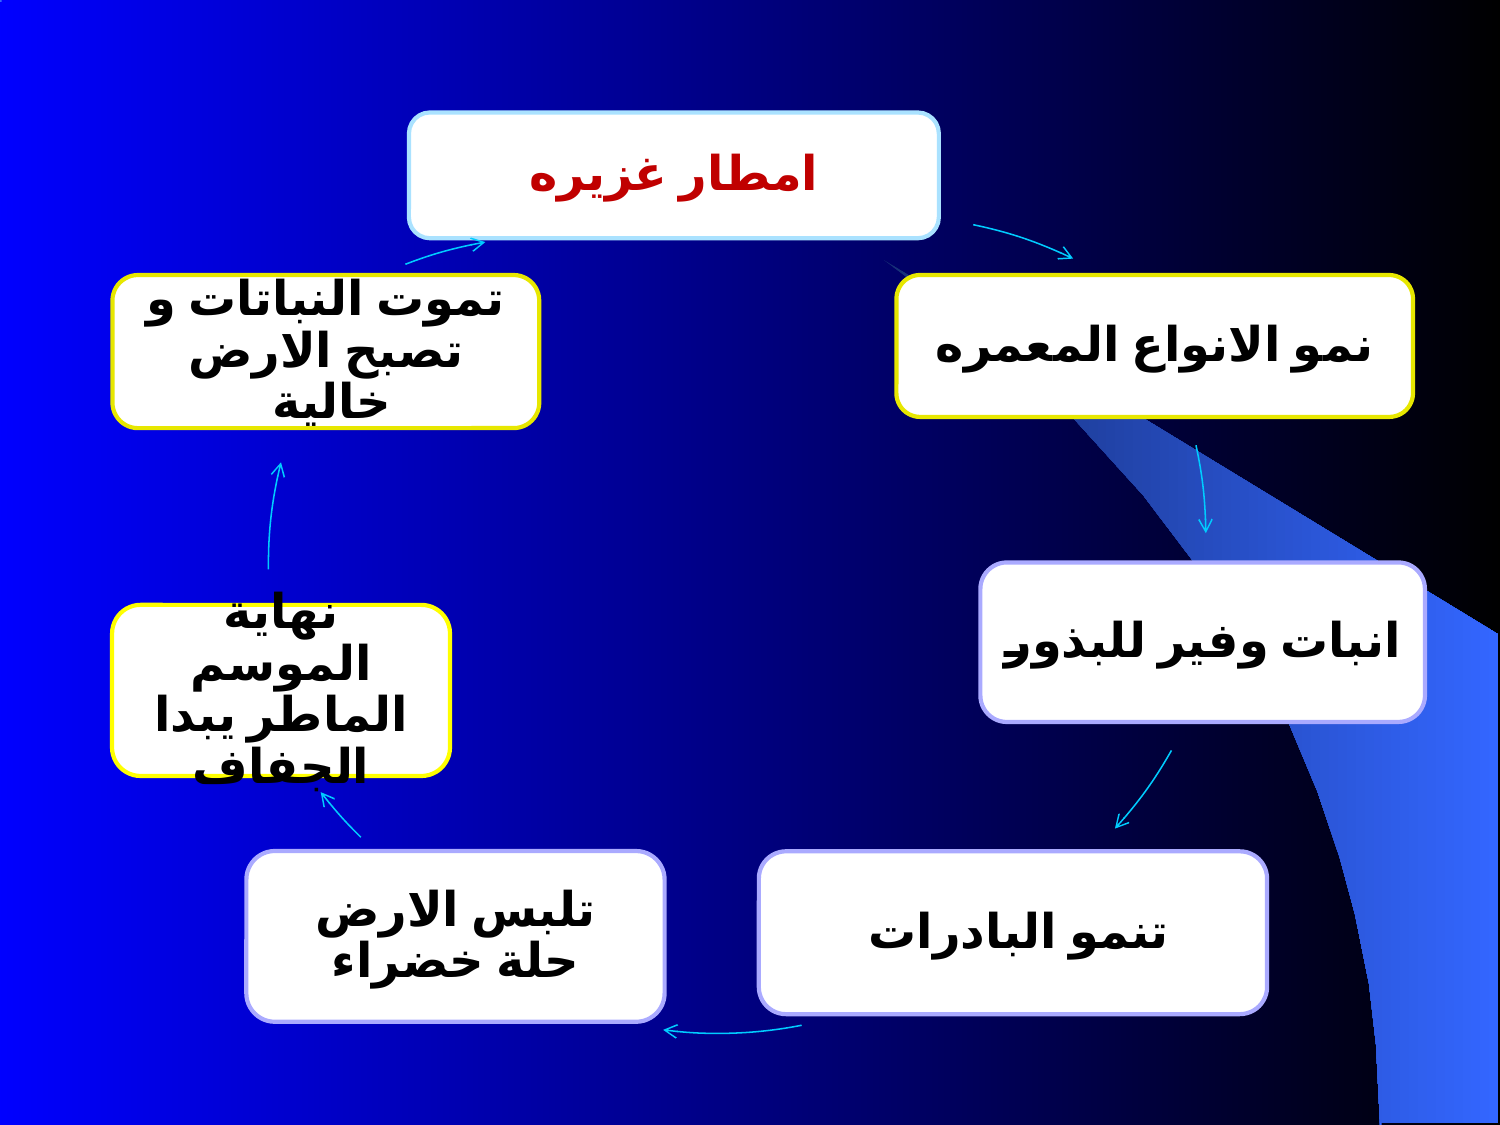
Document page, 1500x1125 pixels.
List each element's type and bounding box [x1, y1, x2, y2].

text_box [111, 89, 1426, 1067]
